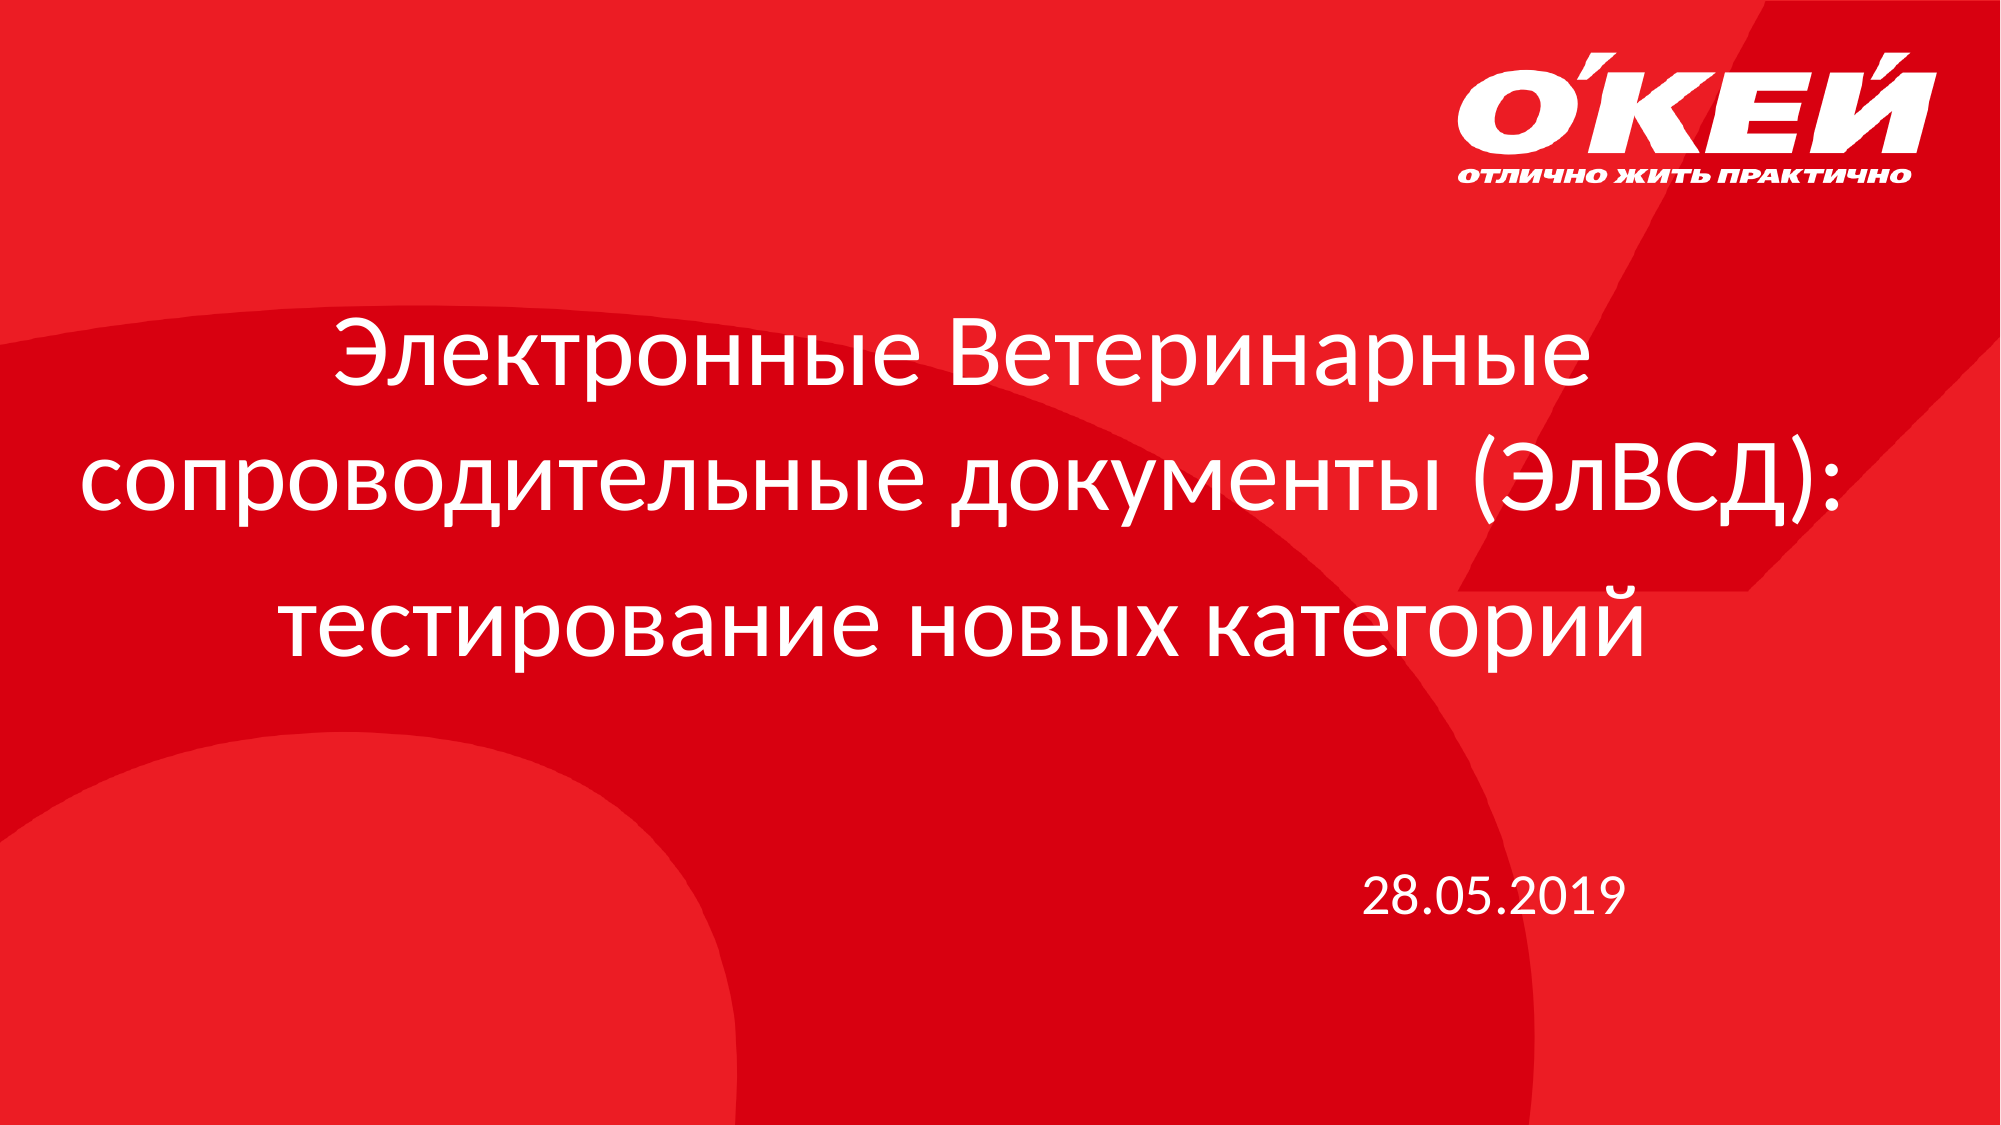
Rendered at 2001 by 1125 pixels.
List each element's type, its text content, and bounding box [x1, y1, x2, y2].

list 28.05.2019 [1346, 856, 1734, 965]
list Электронные Ветеринарные сопроводительные документы (ЭлВСД): тестирование новых категорий [28, 261, 1898, 831]
